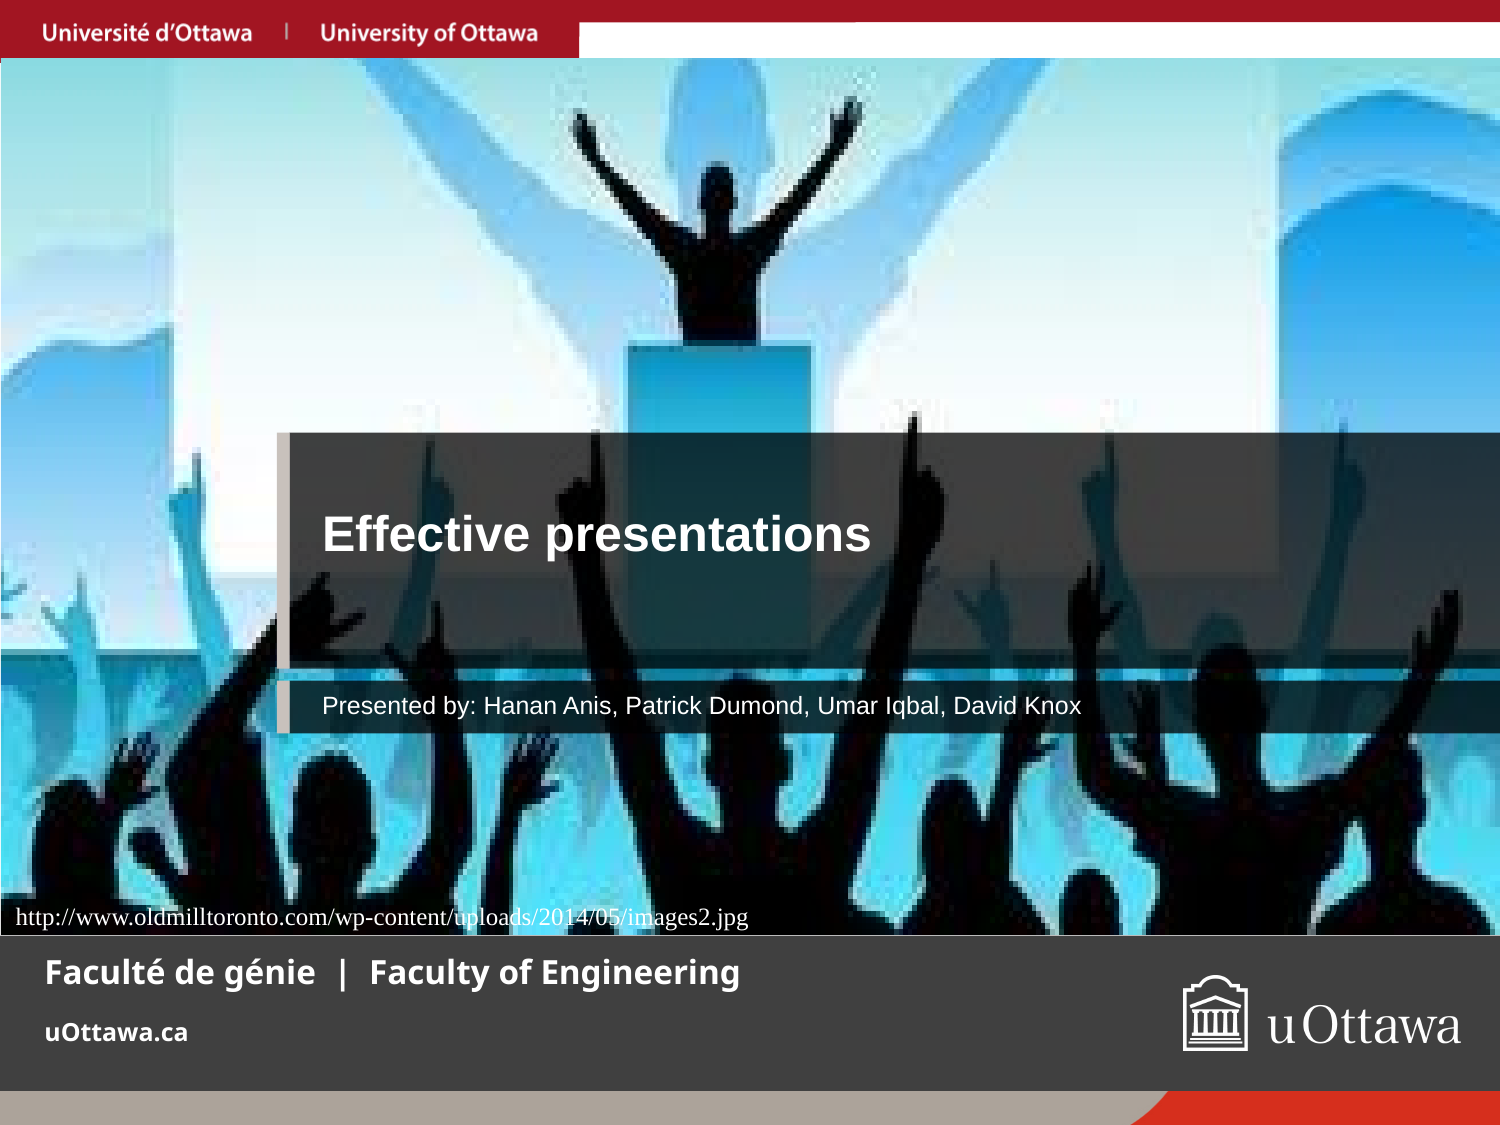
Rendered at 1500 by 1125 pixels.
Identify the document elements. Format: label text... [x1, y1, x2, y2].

picture [0, 0, 1500, 935]
picture [1183, 975, 1461, 1051]
text_box uOttawa.ca [29, 1009, 774, 1069]
text_box Faculté de génie | Faculty of Engineering [29, 943, 1081, 1003]
picture [0, 1091, 1500, 1125]
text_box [276, 432, 1500, 669]
